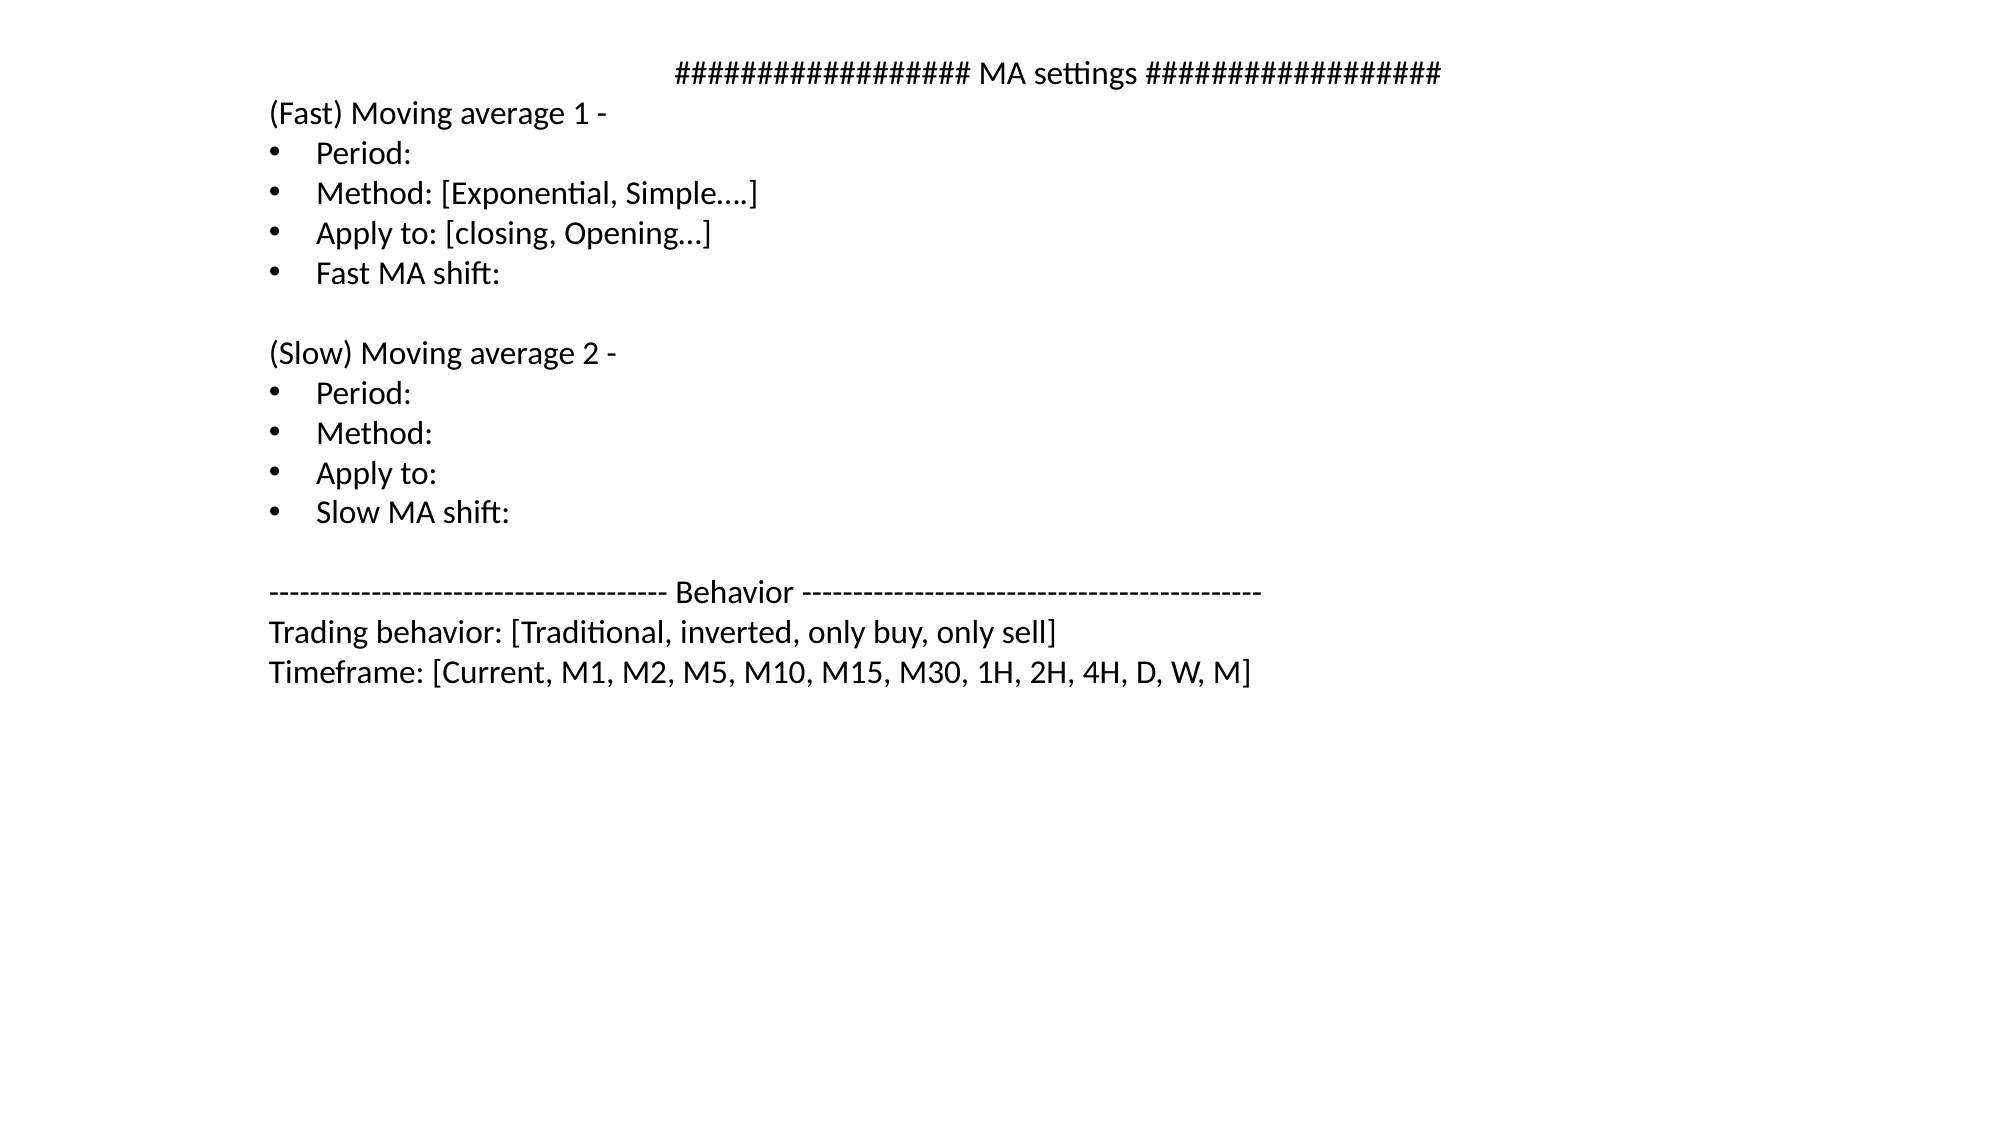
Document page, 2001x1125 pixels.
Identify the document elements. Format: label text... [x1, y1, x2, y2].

text_box ################## MA settings ################## (Fast) Moving average 1 - Period: Method: [Exponential, Simple….] Apply to: [closing, Opening…] Fast MA shift: (Slow) Moving average 2 - Period: Method: Apply to: Slow MA shift: --------------------------------------- Behavior --------------------------------------------- Trading behavior: [Traditional, inverted, only buy, only sell] Timeframe: [Current, M1, M2, M5, M10, M15, M30, 1H, 2H, 4H, D, W, M] [254, 44, 1870, 738]
